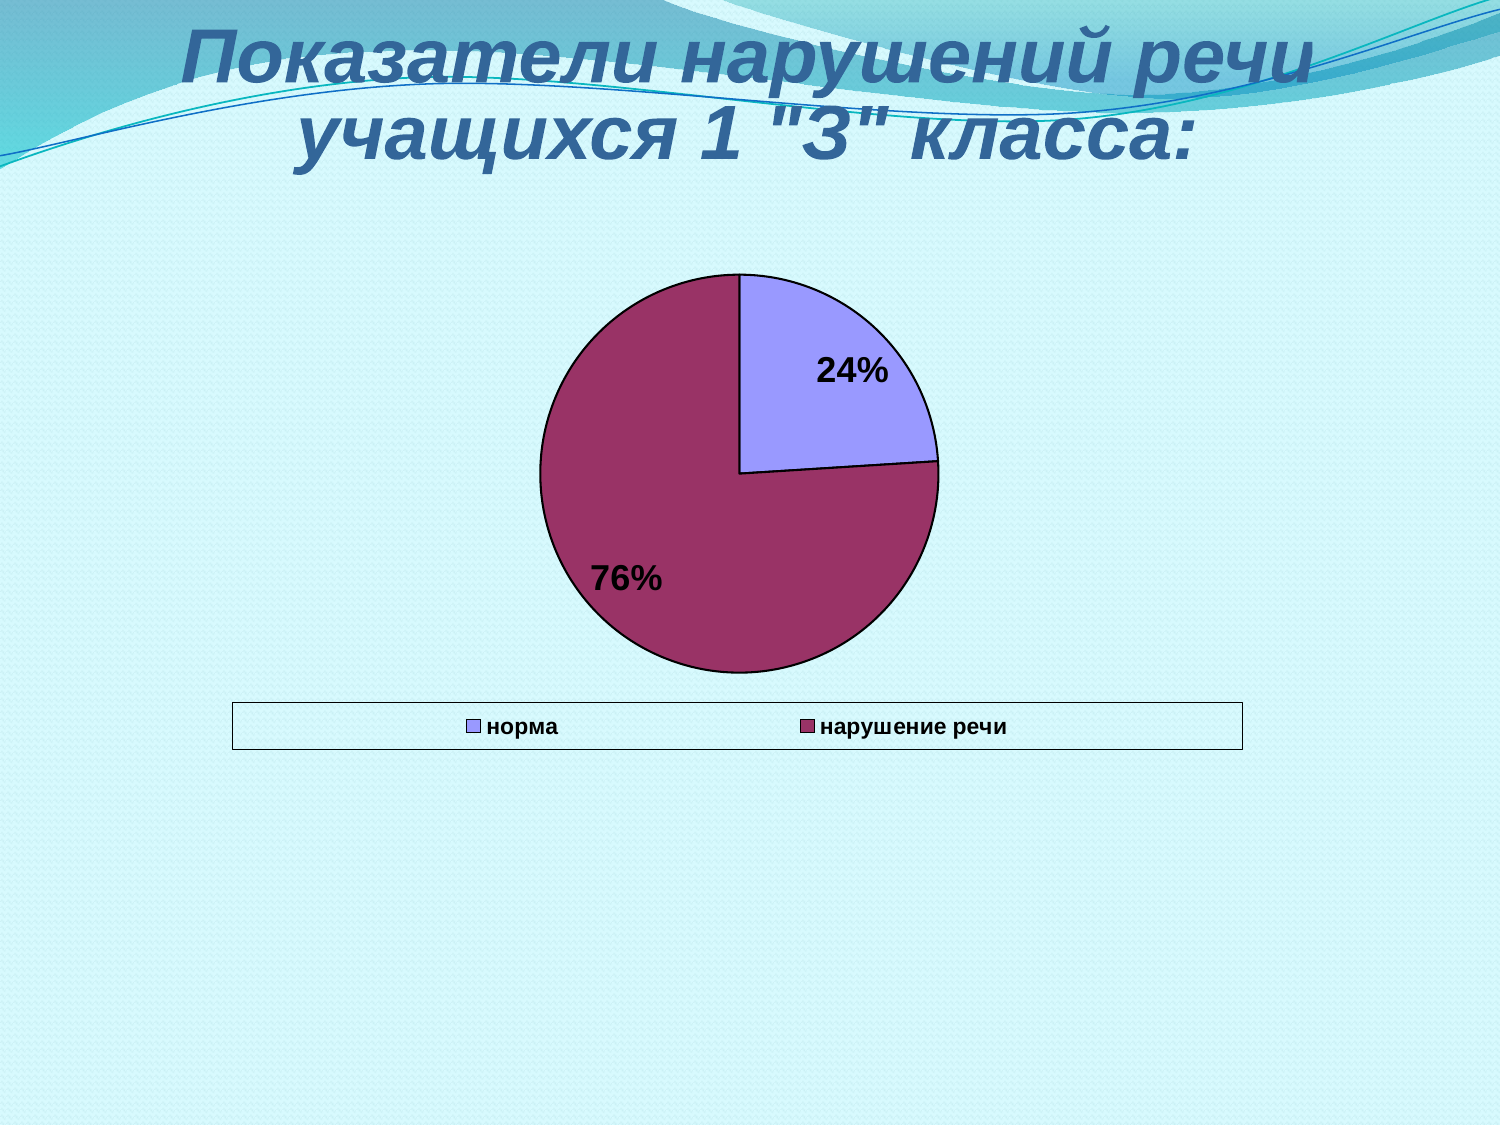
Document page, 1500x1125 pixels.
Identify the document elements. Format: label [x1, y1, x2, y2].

chart [49, 224, 1438, 751]
